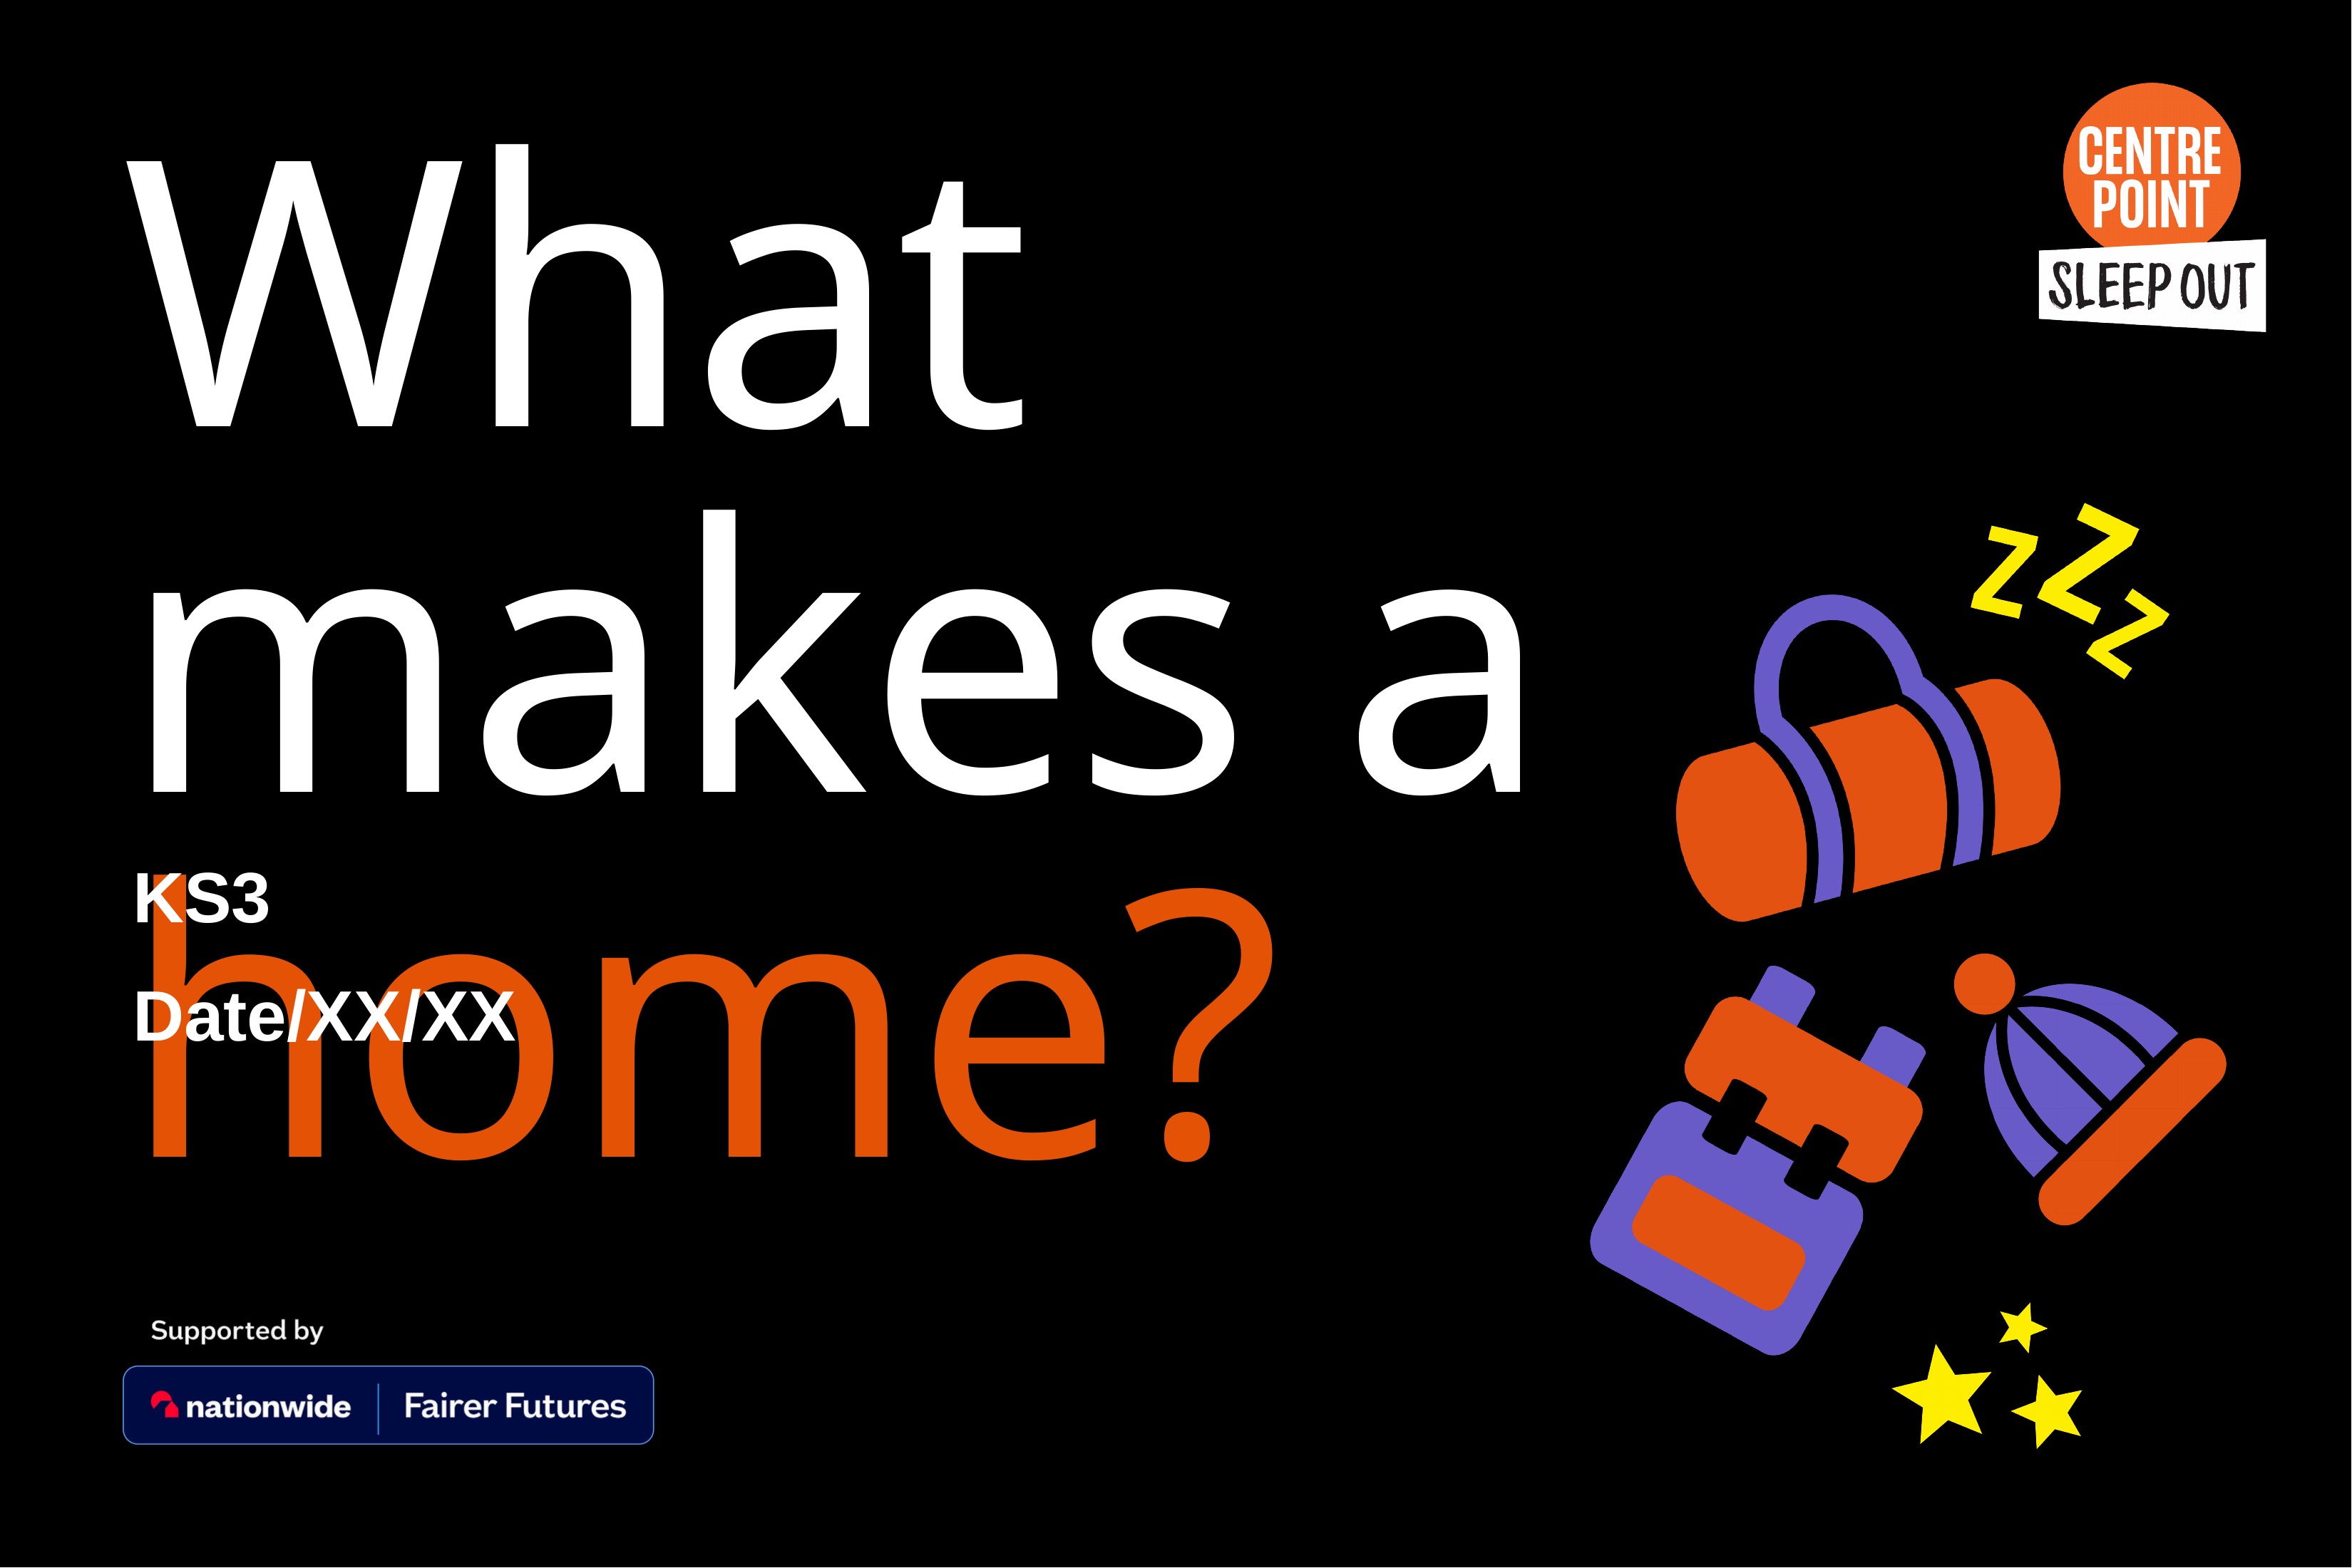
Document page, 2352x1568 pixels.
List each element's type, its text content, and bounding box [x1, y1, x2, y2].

title What makes a home? [122, 134, 1931, 784]
text_box KS3 Date/XX/XX [122, 837, 1133, 896]
picture [80, 1297, 705, 1465]
picture [1889, 1301, 2083, 1452]
picture [1546, 872, 2242, 1390]
picture [2038, 83, 2266, 332]
picture [1658, 468, 2199, 939]
